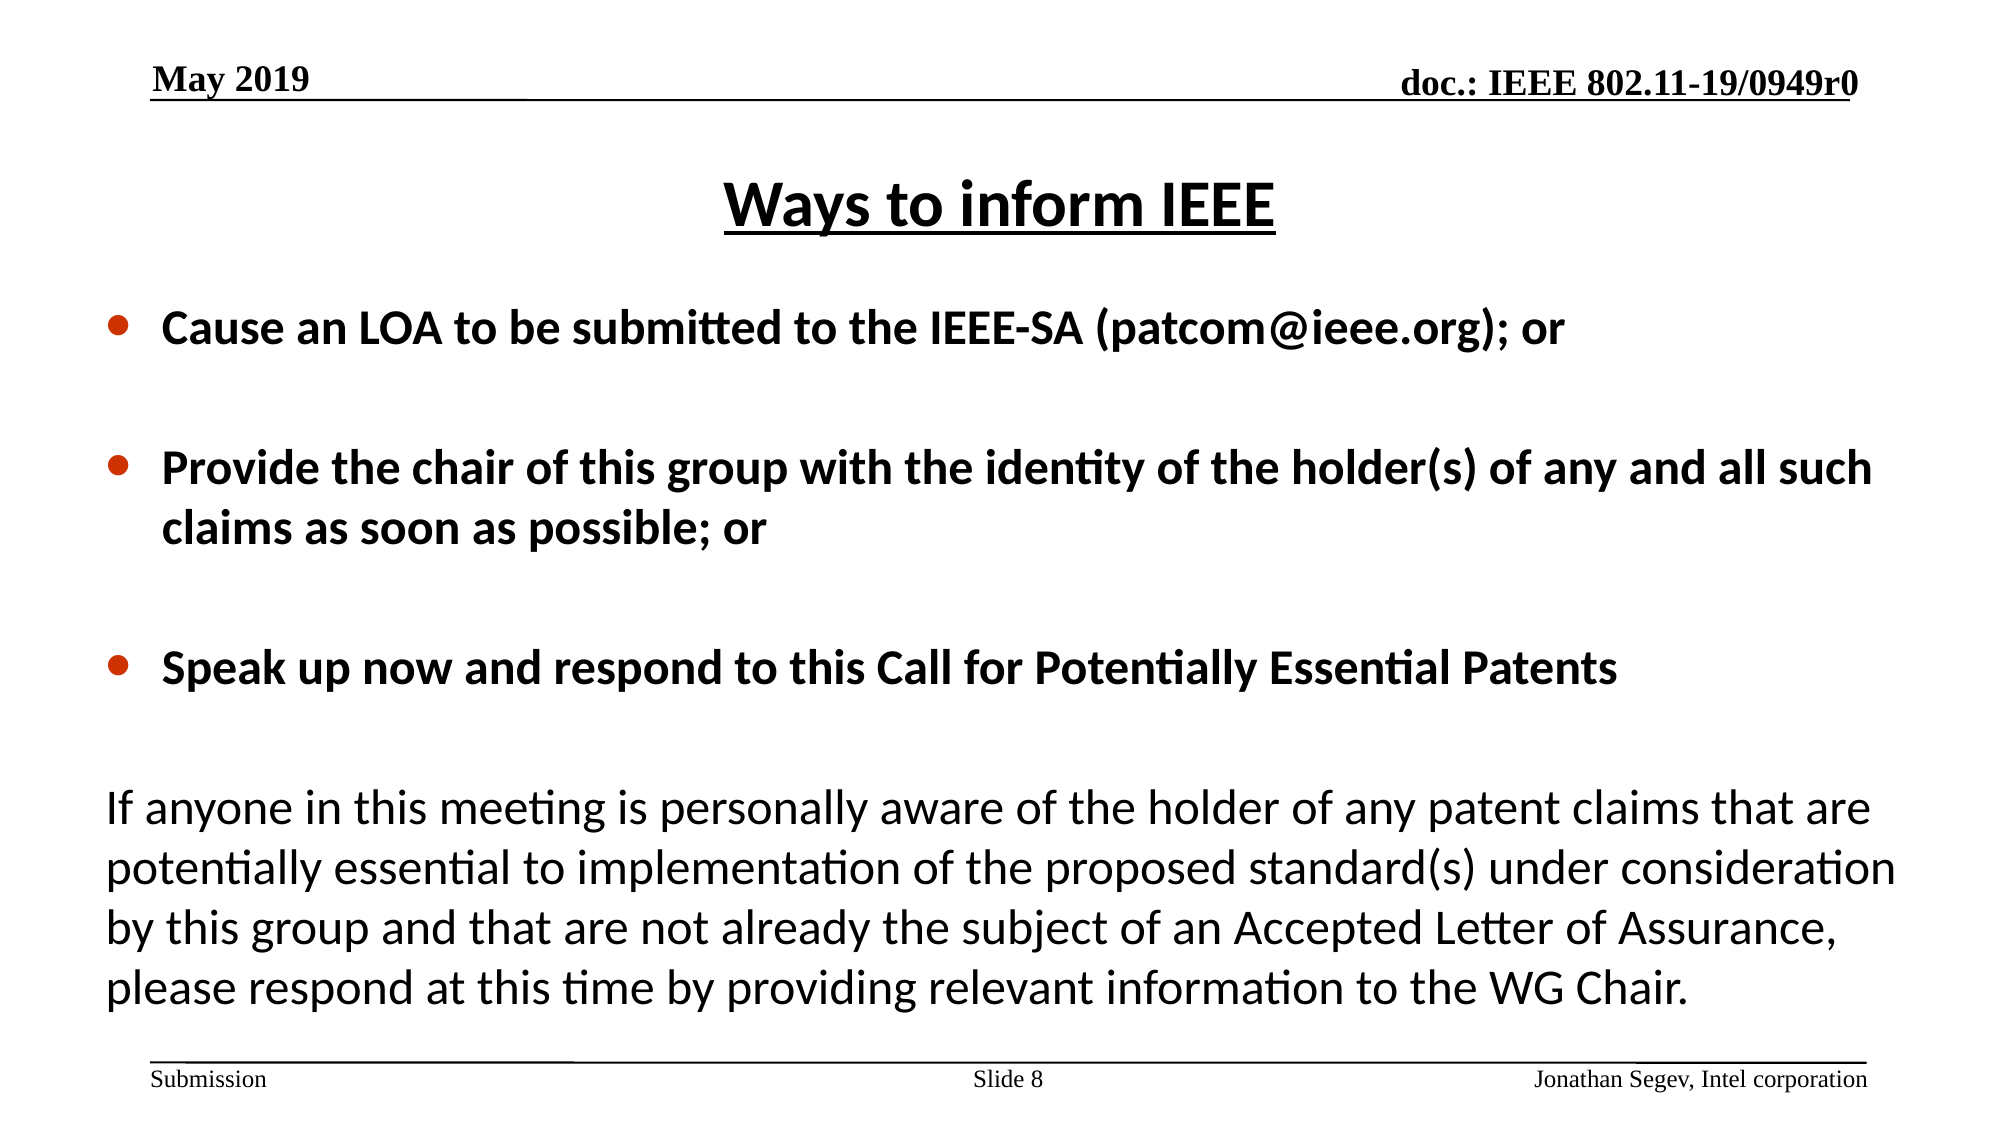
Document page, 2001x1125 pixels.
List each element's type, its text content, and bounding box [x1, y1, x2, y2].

list Cause an LOA to be submitted to the IEEE-SA (patcom@ieee.org); or Provide the chair of this group with the identity of the holder(s) of any and all such claims as soon as possible; or Speak up now and respond to this Call for Potentially Essential Patents If anyone in this meeting is personally aware of the holder of any patent claims that are potentially essential to implementation of the proposed standard(s) under consideration by this group and that are not already the subject of an Accepted Letter of Assurance, please respond at this time by providing relevant information to the WG Chair. [90, 286, 1946, 1000]
title Ways to inform IEEE [149, 112, 1850, 286]
slide_number Slide 8 [950, 1061, 1067, 1123]
footer Jonathan Segev, Intel corporation [1171, 1061, 1869, 1093]
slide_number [152, 54, 563, 100]
